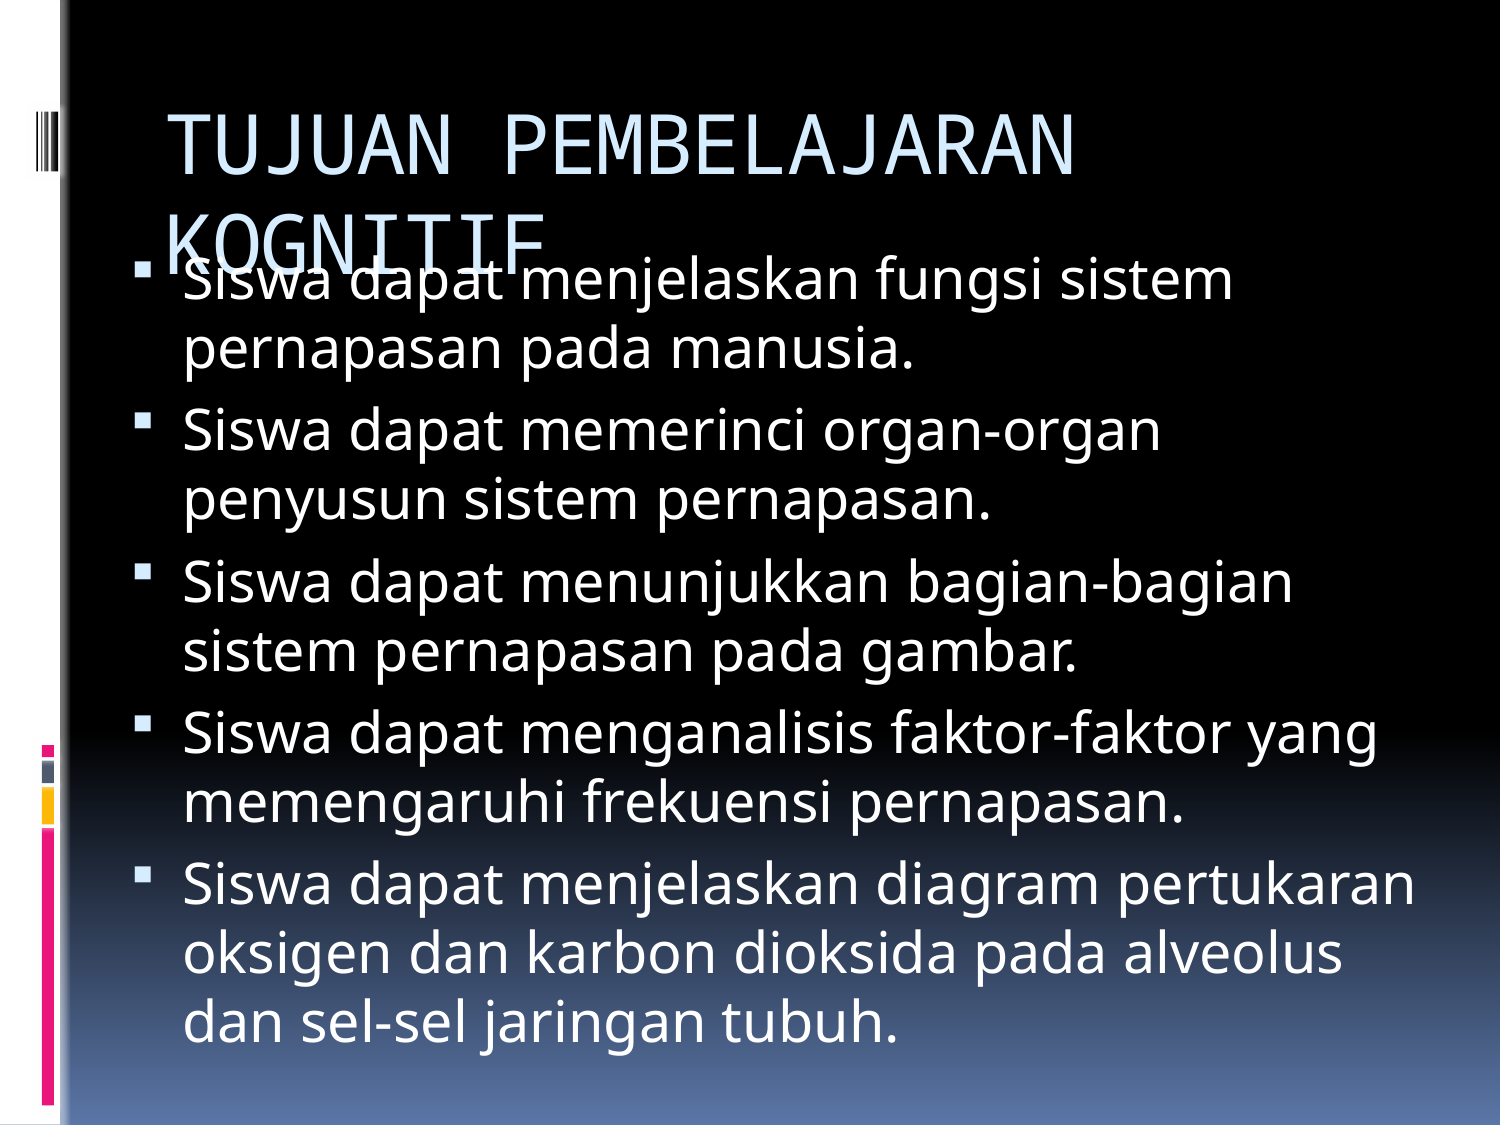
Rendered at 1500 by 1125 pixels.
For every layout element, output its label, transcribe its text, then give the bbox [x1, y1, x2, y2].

list Siswa dapat menjelaskan fungsi sistem pernapasan pada manusia. Siswa dapat memerinci organ-organ penyusun sistem pernapasan. Siswa dapat menunjukkan bagian-bagian sistem pernapasan pada gambar. Siswa dapat menganalisis faktor-faktor yang memengaruhi frekuensi pernapasan. Siswa dapat menjelaskan diagram pertukaran oksigen dan karbon dioksida pada alveolus dan sel-sel jaringan tubuh. [105, 234, 1456, 1067]
title TUJUAN PEMBELAJARAN KOGNITIF [150, 83, 1425, 234]
